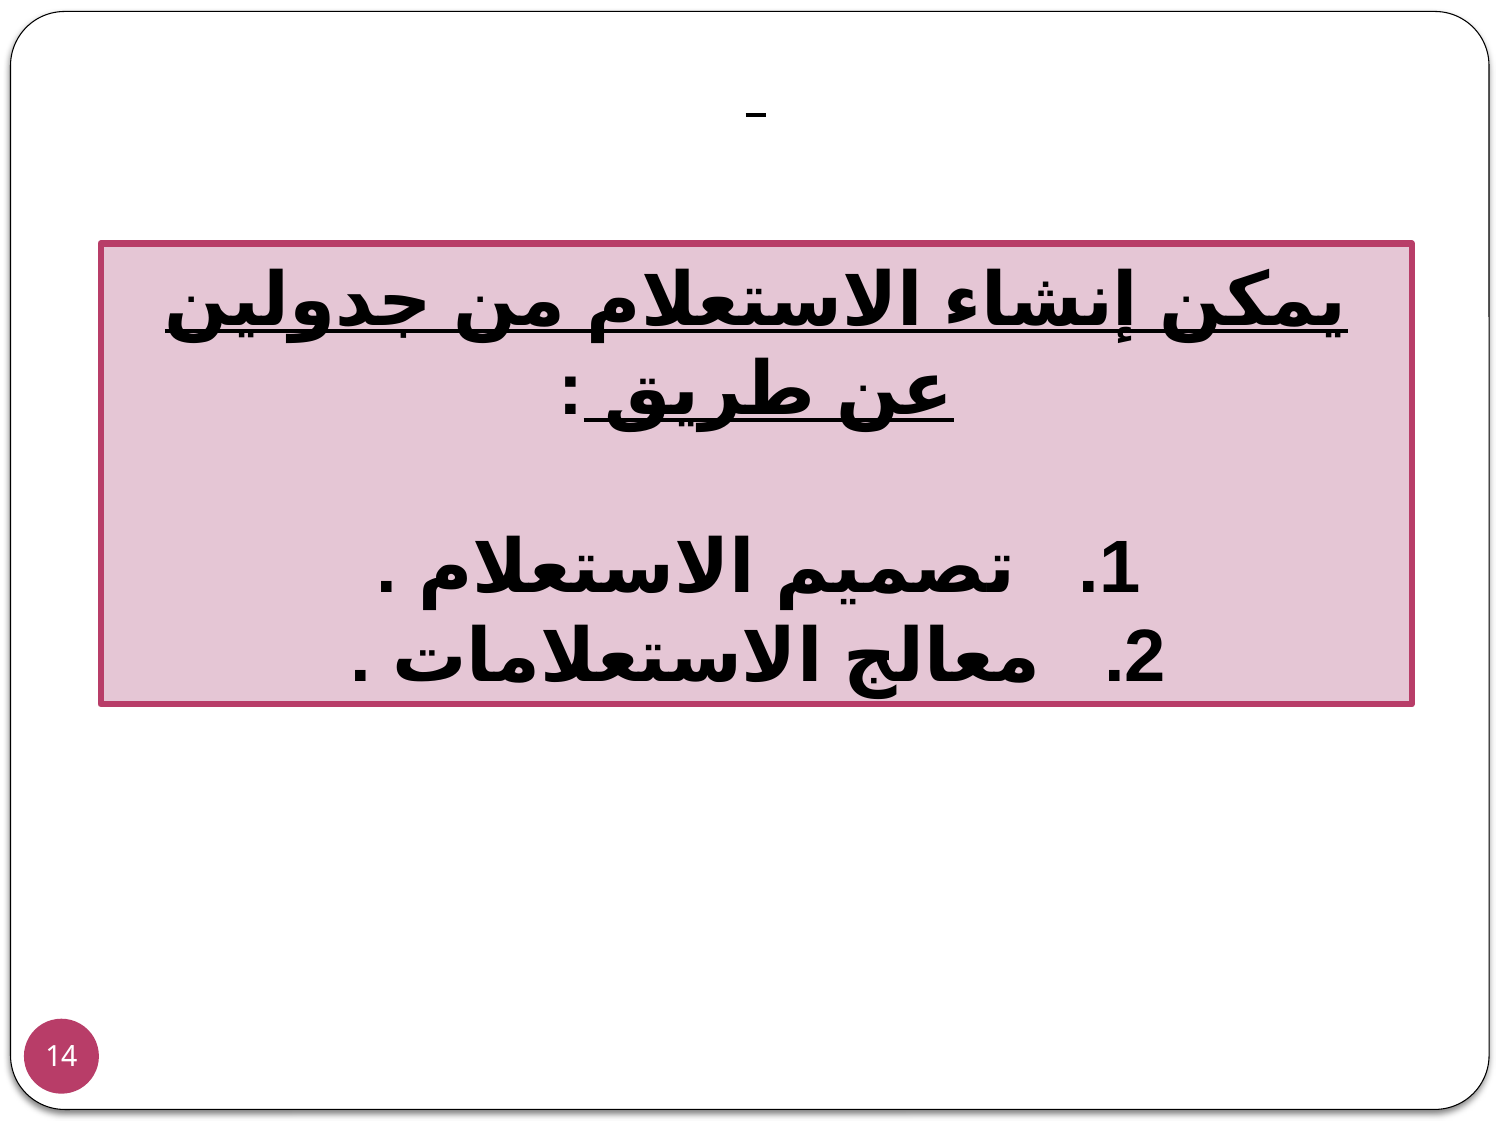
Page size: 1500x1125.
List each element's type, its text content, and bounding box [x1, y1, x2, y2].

text_box يمكن إنشاء الاستعلام من جدولين عن طريق : تصميم الاستعلام . معالج الاستعلامات . [100, 243, 1412, 705]
text_box [53, 26, 1459, 149]
slide_number 14 [23, 1018, 99, 1094]
